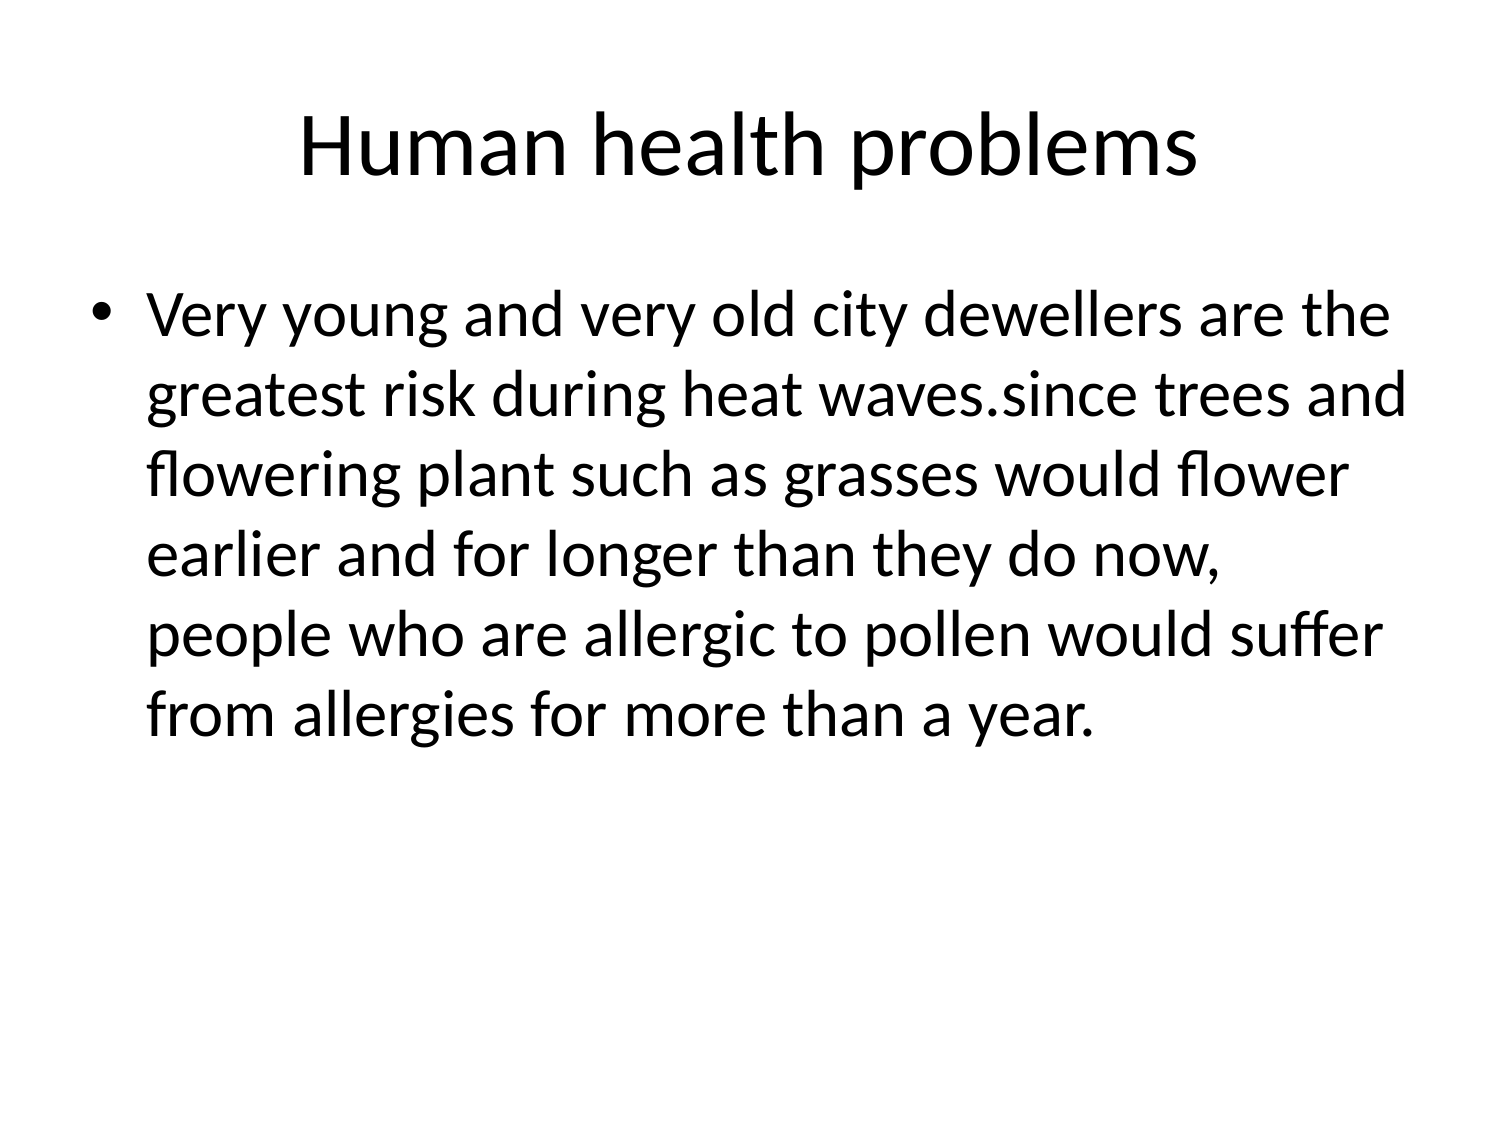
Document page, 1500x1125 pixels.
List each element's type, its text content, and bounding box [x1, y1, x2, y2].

list Very young and very old city dewellers are the greatest risk during heat waves.since trees and flowering plant such as grasses would flower earlier and for longer than they do now, people who are allergic to pollen would suffer from allergies for more than a year. [75, 262, 1425, 1005]
title Human health problems [75, 45, 1425, 233]
